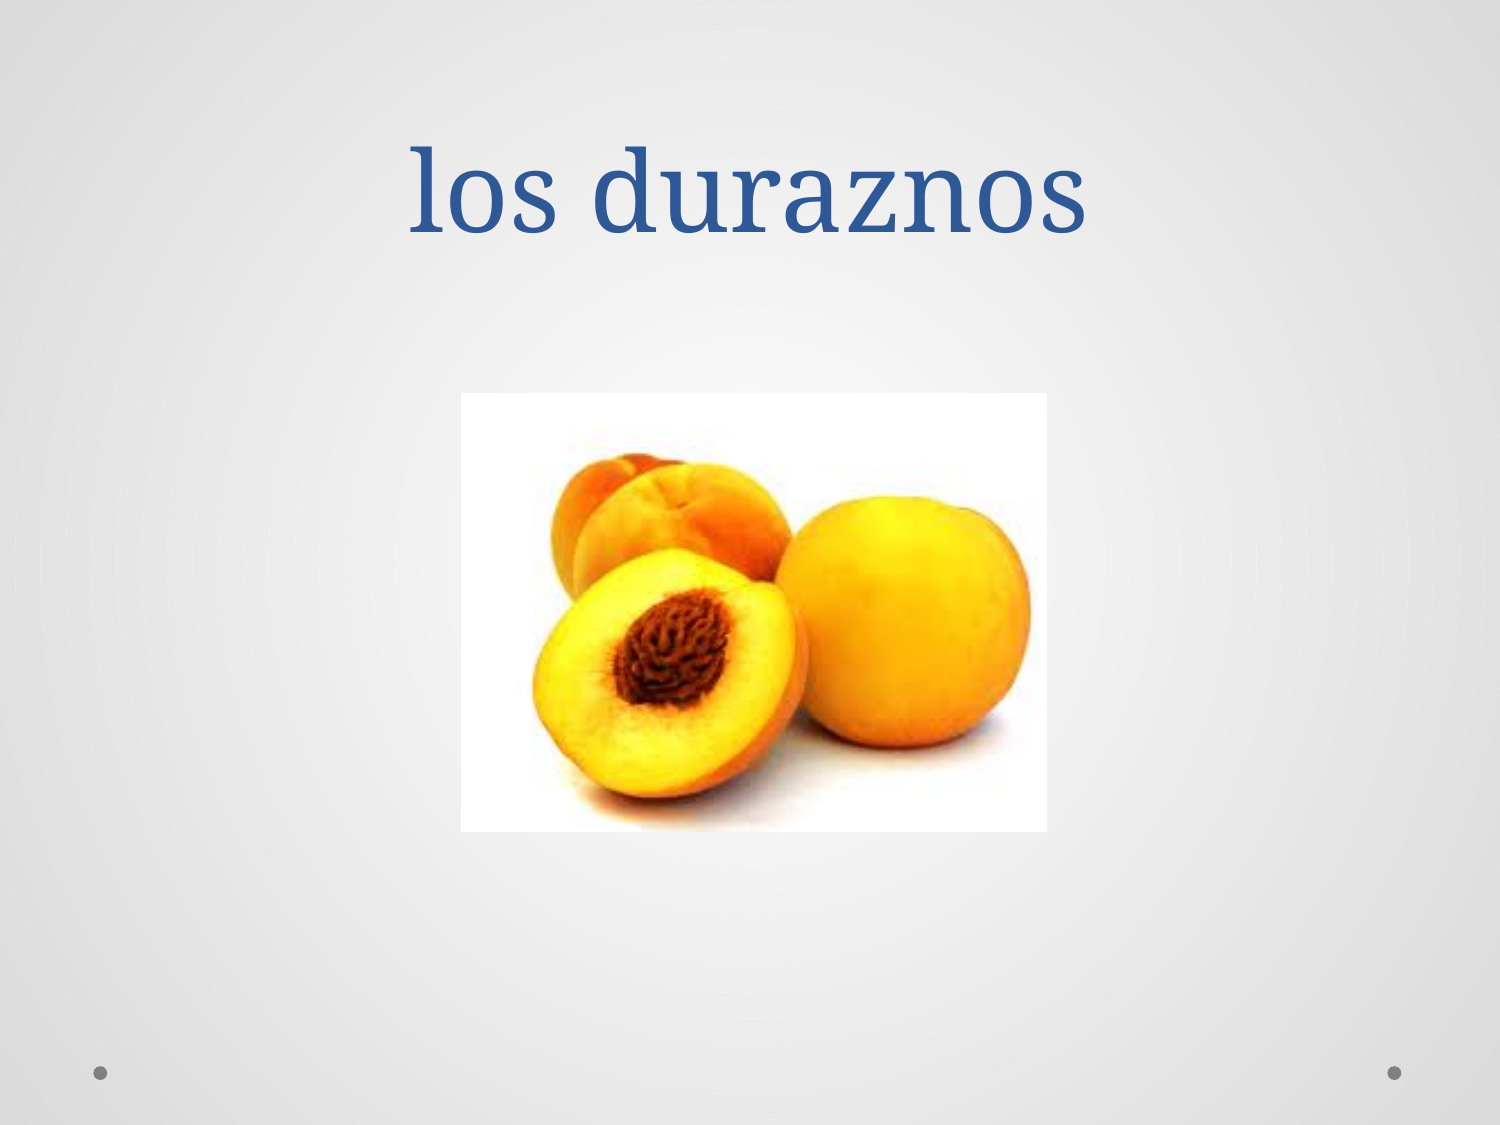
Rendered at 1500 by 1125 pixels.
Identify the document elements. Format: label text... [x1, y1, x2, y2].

picture [461, 393, 1047, 832]
title los duraznos [75, 0, 1425, 263]
